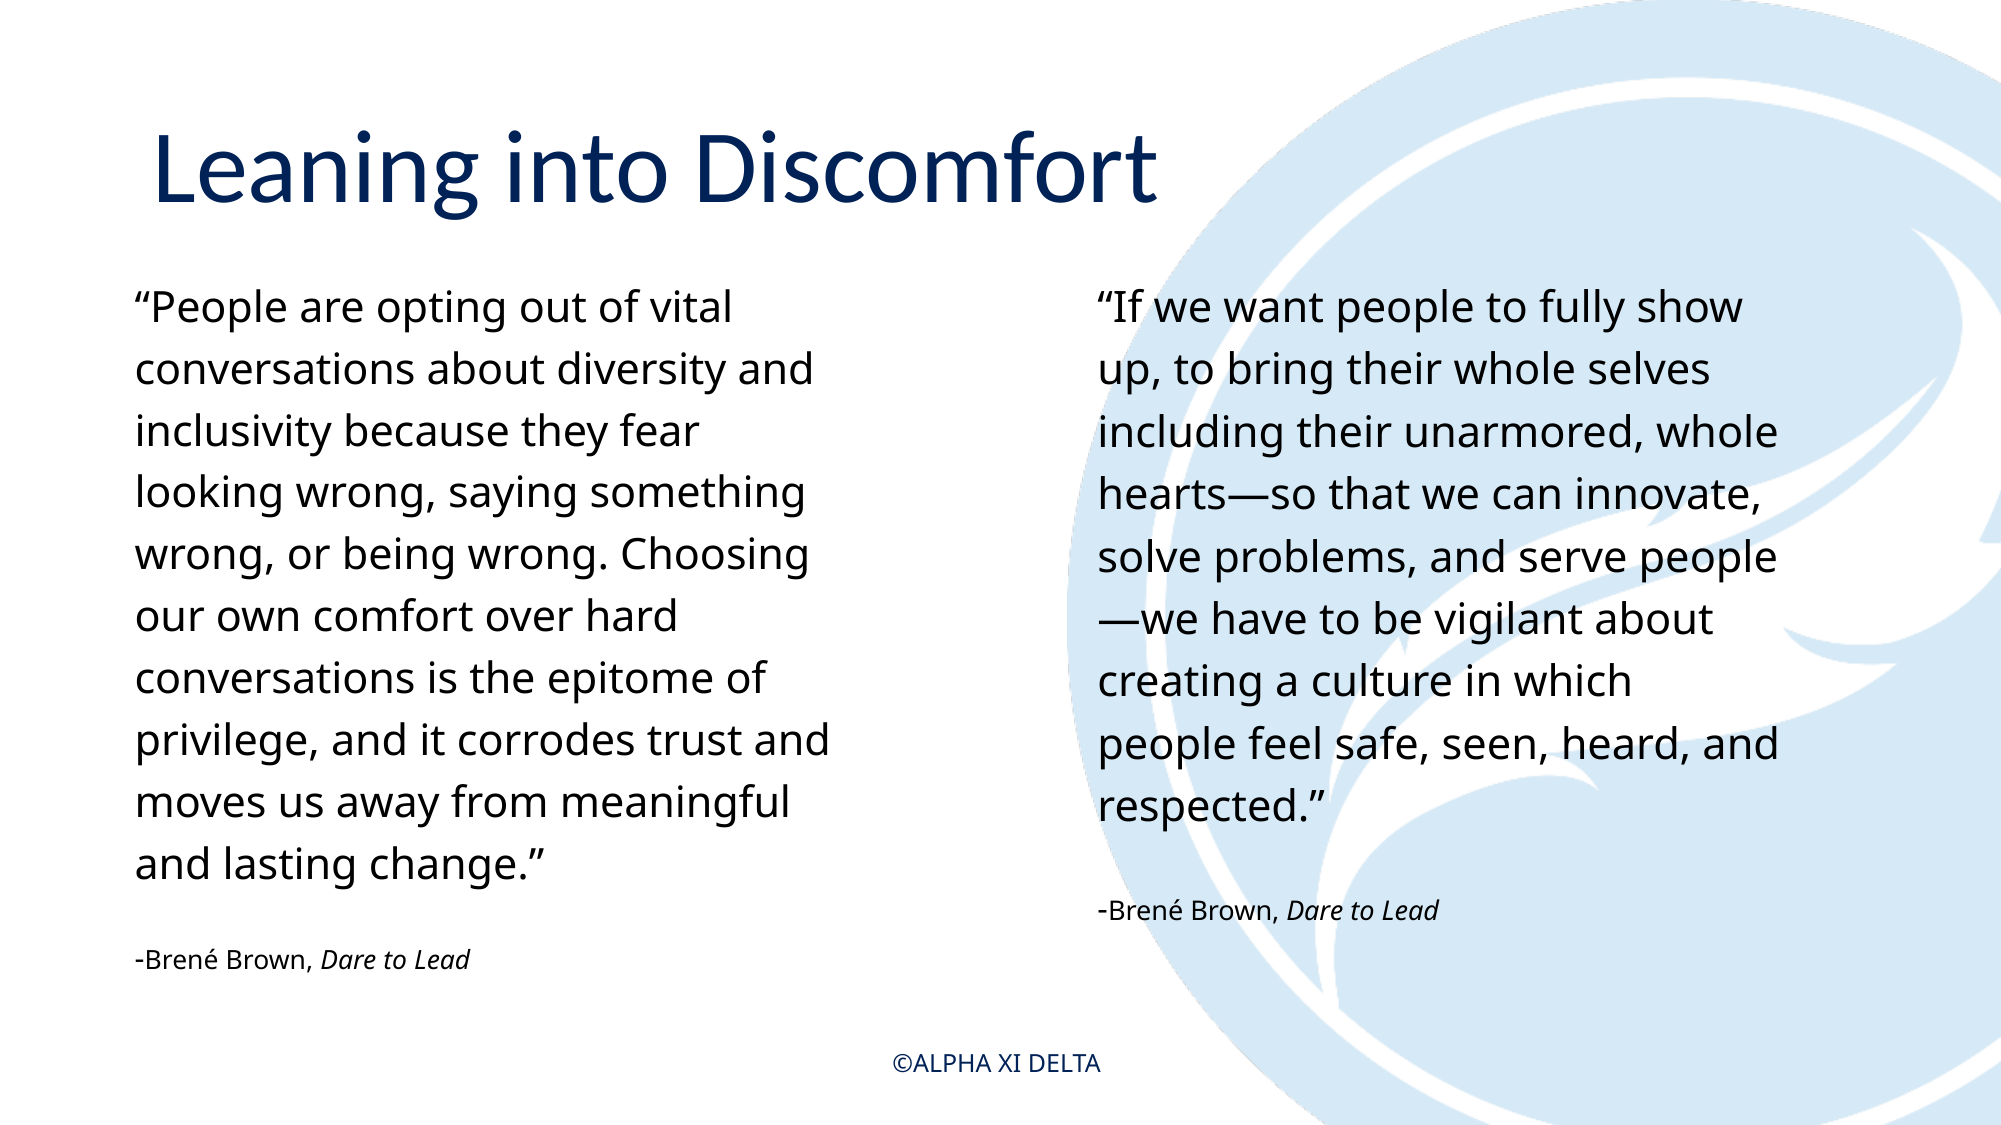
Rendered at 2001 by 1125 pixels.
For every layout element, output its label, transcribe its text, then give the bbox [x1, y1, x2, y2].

list “If we want people to fully show up, to bring their whole selves including their unarmored, whole hearts—so that we can innovate, solve problems, and serve people—we have to be vigilant about creating a culture in which people feel safe, seen, heard, and respected.” -Brené Brown, Dare to Lead [1082, 278, 1796, 936]
text_box “People are opting out of vital conversations about diversity and inclusivity because they fear looking wrong, saying something wrong, or being wrong. Choosing our own comfort over hard conversations is the epitome of privilege, and it corrodes trust and moves us away from meaningful and lasting change.” -Brené Brown, Dare to Lead [119, 261, 849, 998]
title Leaning into Discomfort [137, 59, 1863, 278]
footer ©ALPHA XI DELTA [137, 1032, 1863, 1092]
